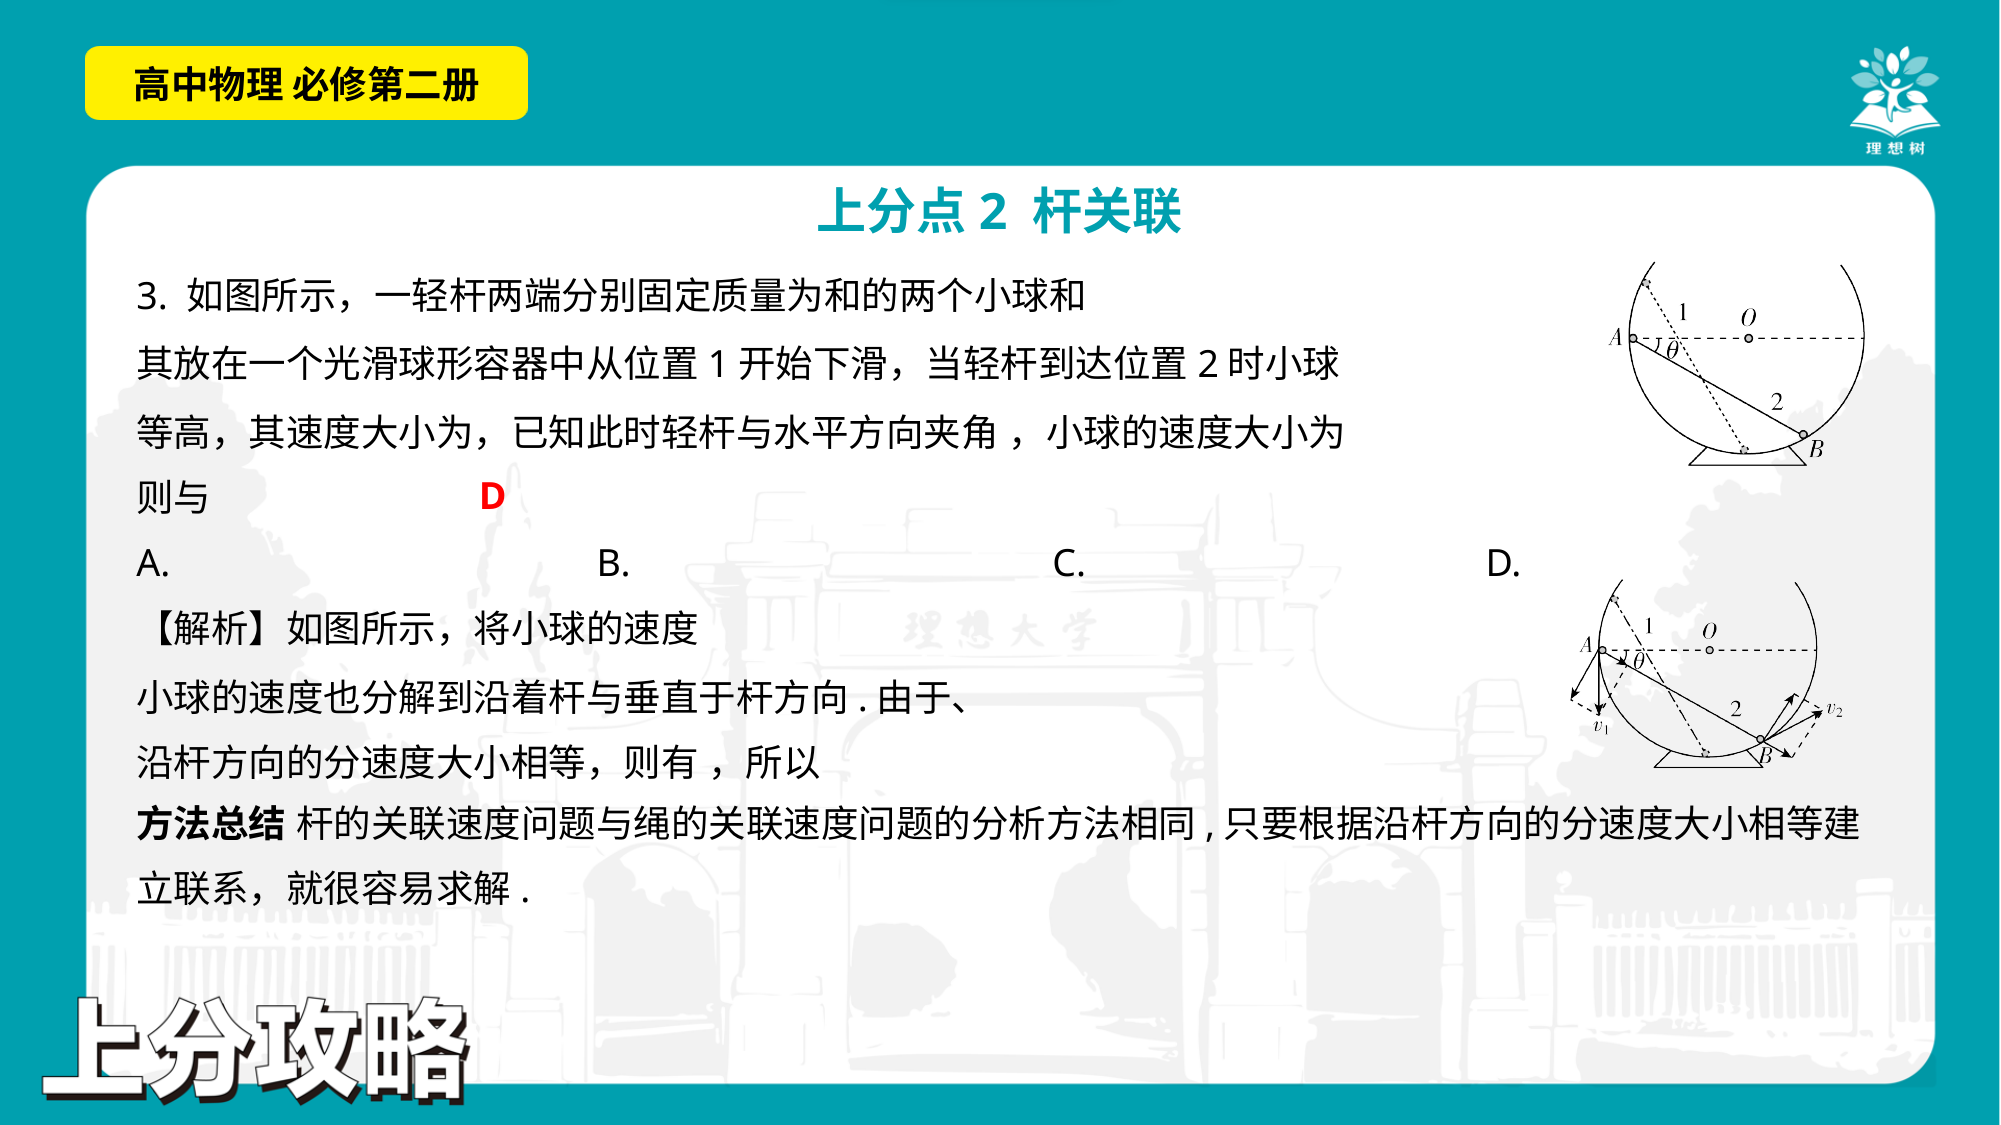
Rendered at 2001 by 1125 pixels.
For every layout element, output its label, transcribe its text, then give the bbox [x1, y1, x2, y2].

text_box 方法总结 杆的关联速度问题与绳的关联速度问题的分析方法相同,只要根据沿杆方向的分速度大小相等建 立联系，就很容易求解. [136, 776, 1865, 903]
text_box D [465, 452, 520, 511]
picture [0, 0, 2000, 1125]
